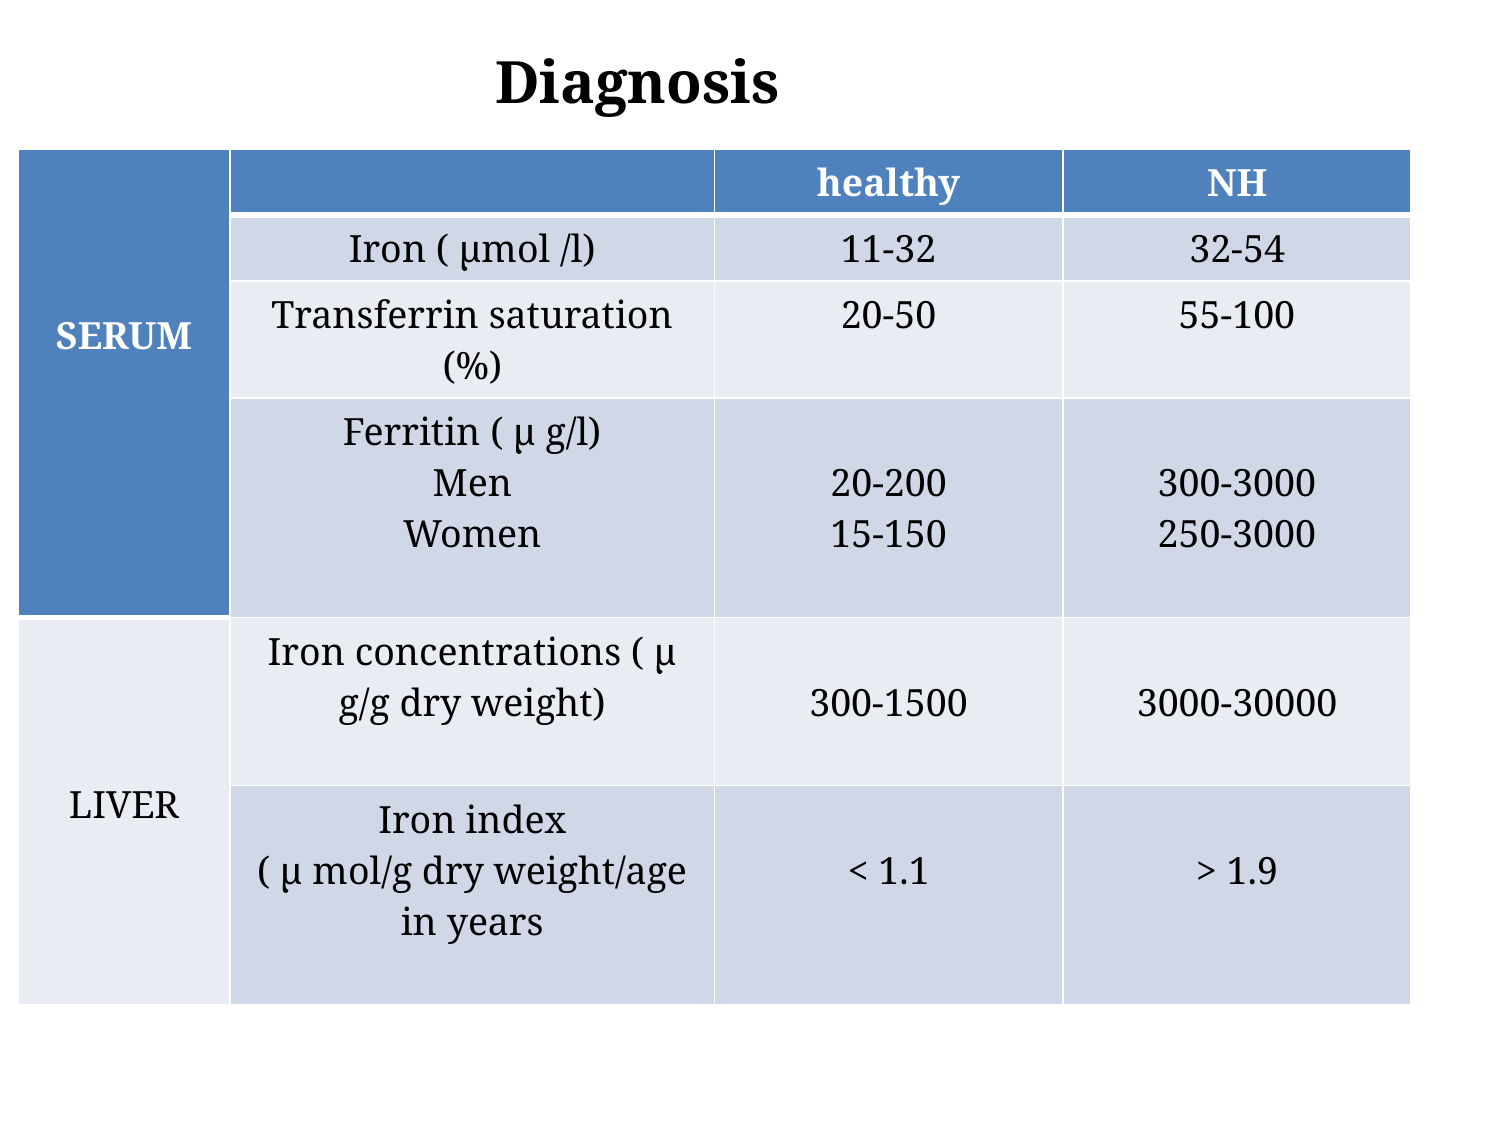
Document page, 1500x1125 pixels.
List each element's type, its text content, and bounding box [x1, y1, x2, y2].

table_cell 20-50 [715, 282, 1062, 397]
table_cell 20-200 15-150 [715, 399, 1062, 617]
table_cell Iron index ( μ mol/g dry weight/age in years [231, 786, 714, 1004]
table_header SERUM [19, 150, 229, 615]
table_cell 32-54 [1064, 218, 1410, 280]
table_cell Ferritin ( μ g/l) Men Women [231, 399, 714, 617]
table_cell > 1.9 [1064, 786, 1410, 1004]
table_cell 300-1500 [715, 618, 1062, 785]
table_cell Iron concentrations ( μ g/g dry weight) [231, 618, 714, 785]
table_header NH [1064, 150, 1410, 212]
table_header healthy [715, 150, 1062, 212]
table_cell 300-3000 250-3000 [1064, 399, 1410, 617]
table_cell 11-32 [715, 218, 1062, 280]
table_header [231, 150, 714, 212]
table_cell 55-100 [1064, 282, 1410, 397]
table_cell Iron ( μmol /l) [231, 218, 714, 280]
table_cell LIVER [19, 620, 229, 1004]
table_cell 3000-30000 [1064, 618, 1410, 785]
table_cell Transferrin saturation (%) [231, 282, 714, 397]
table_cell < 1.1 [715, 786, 1062, 1004]
text_box Diagnosis [480, 37, 795, 123]
